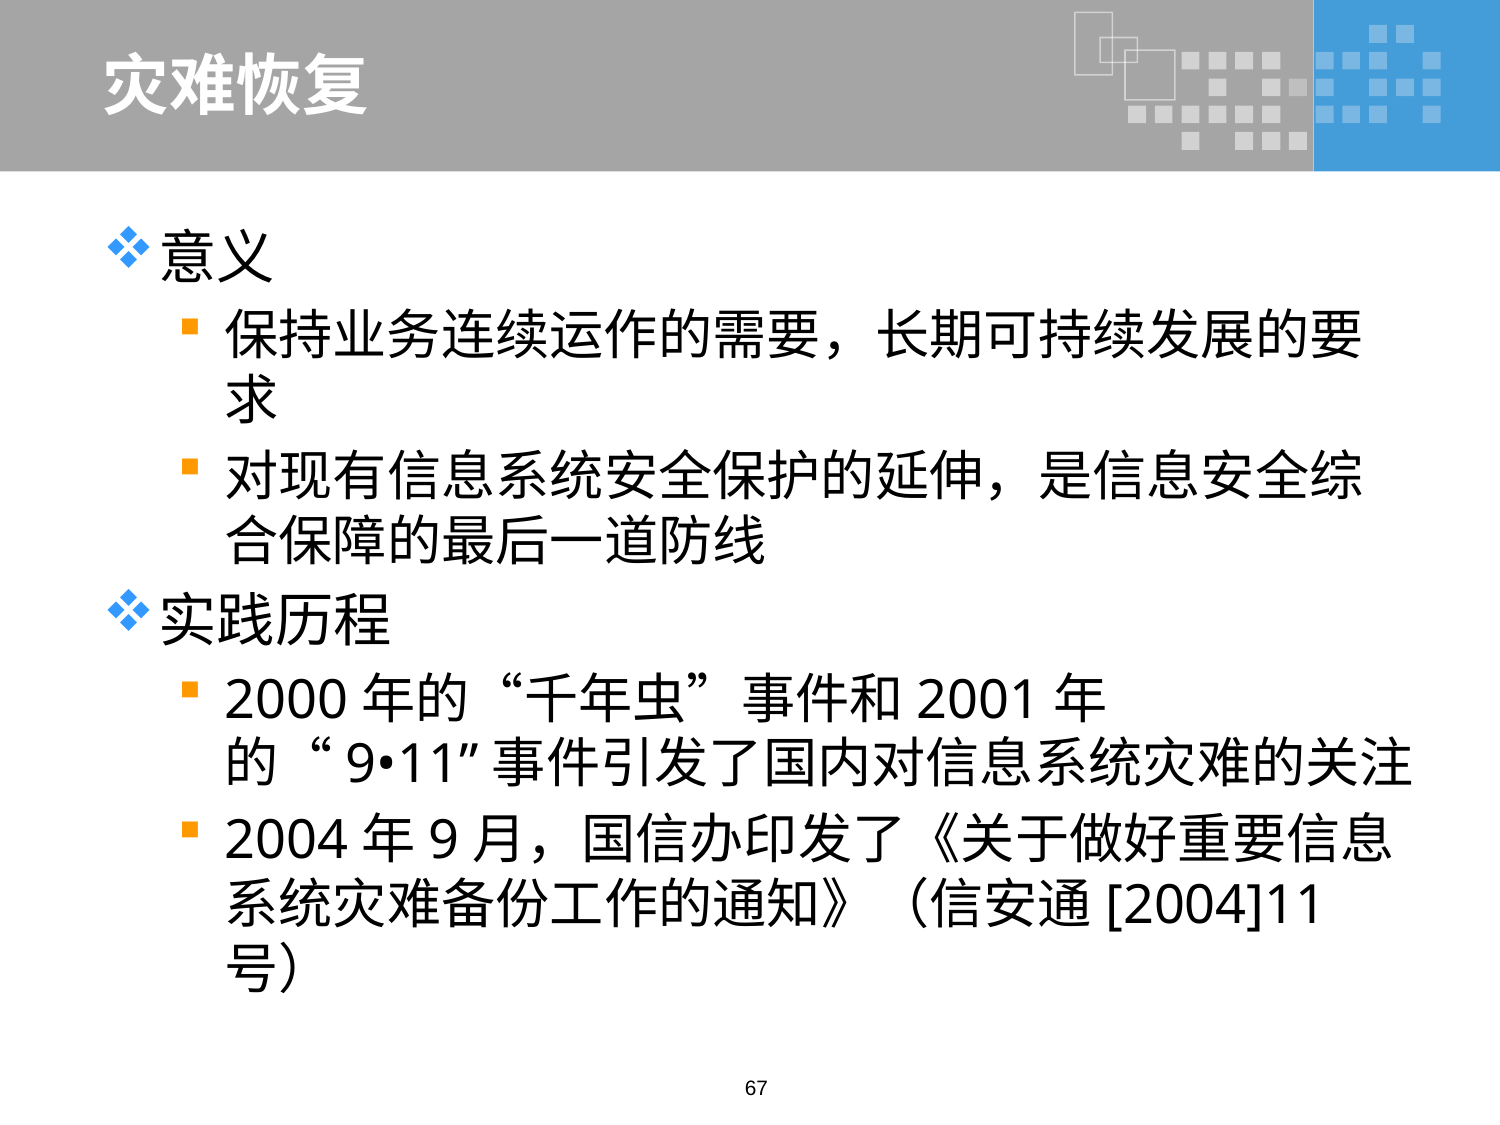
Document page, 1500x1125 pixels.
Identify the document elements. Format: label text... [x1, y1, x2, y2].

title 灾难恢复 [87, 42, 1252, 123]
list 意义 保持业务连续运作的需要，长期可持续发展的要求 对现有信息系统安全保护的延伸，是信息安全综合保障的最后一道防线 实践历程 2000年的“千年虫”事件和2001年的“9•11”事件引发了国内对信息系统灾难的关注 2004年9月，国信办印发了《关于做好重要信息系统灾难备份工作的通知》（信安通[2004]11号） [87, 212, 1432, 1050]
slide_number 67 [687, 1066, 826, 1111]
